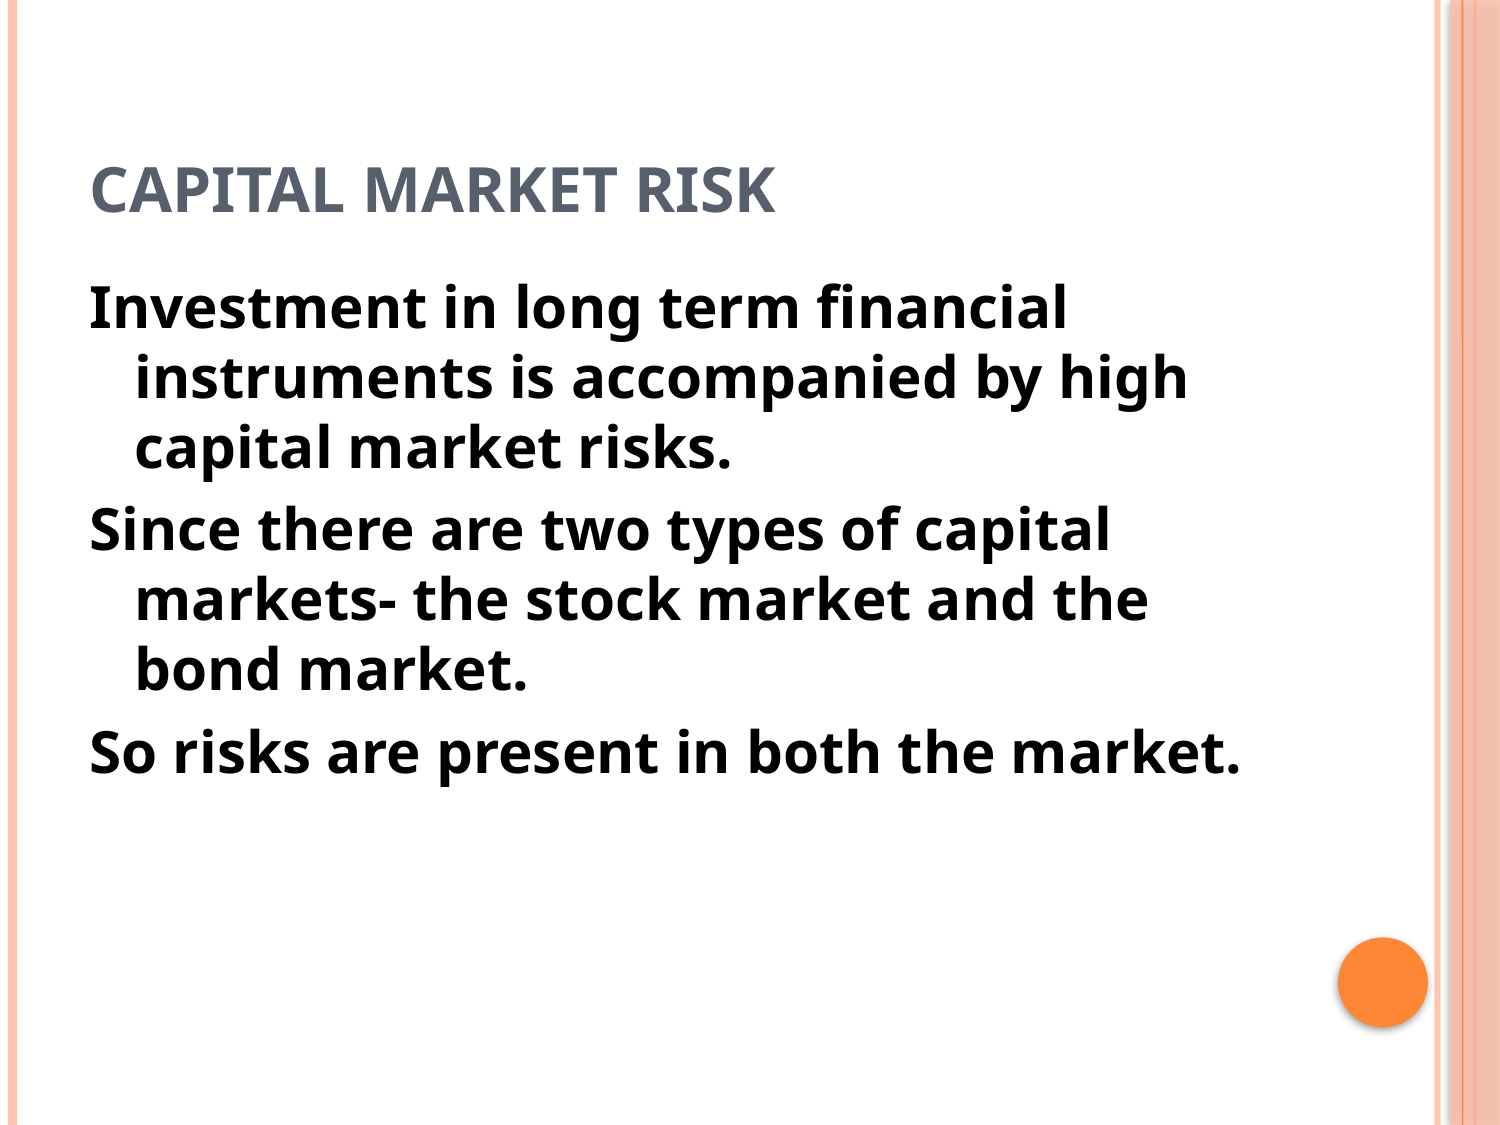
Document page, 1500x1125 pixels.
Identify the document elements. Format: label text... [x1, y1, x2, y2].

list Investment in long term financial instruments is accompanied by high capital market risks. Since there are two types of capital markets- the stock market and the bond market. So risks are present in both the market. [75, 262, 1300, 1062]
title CAPITAL MARKET RISK [75, 45, 1300, 233]
